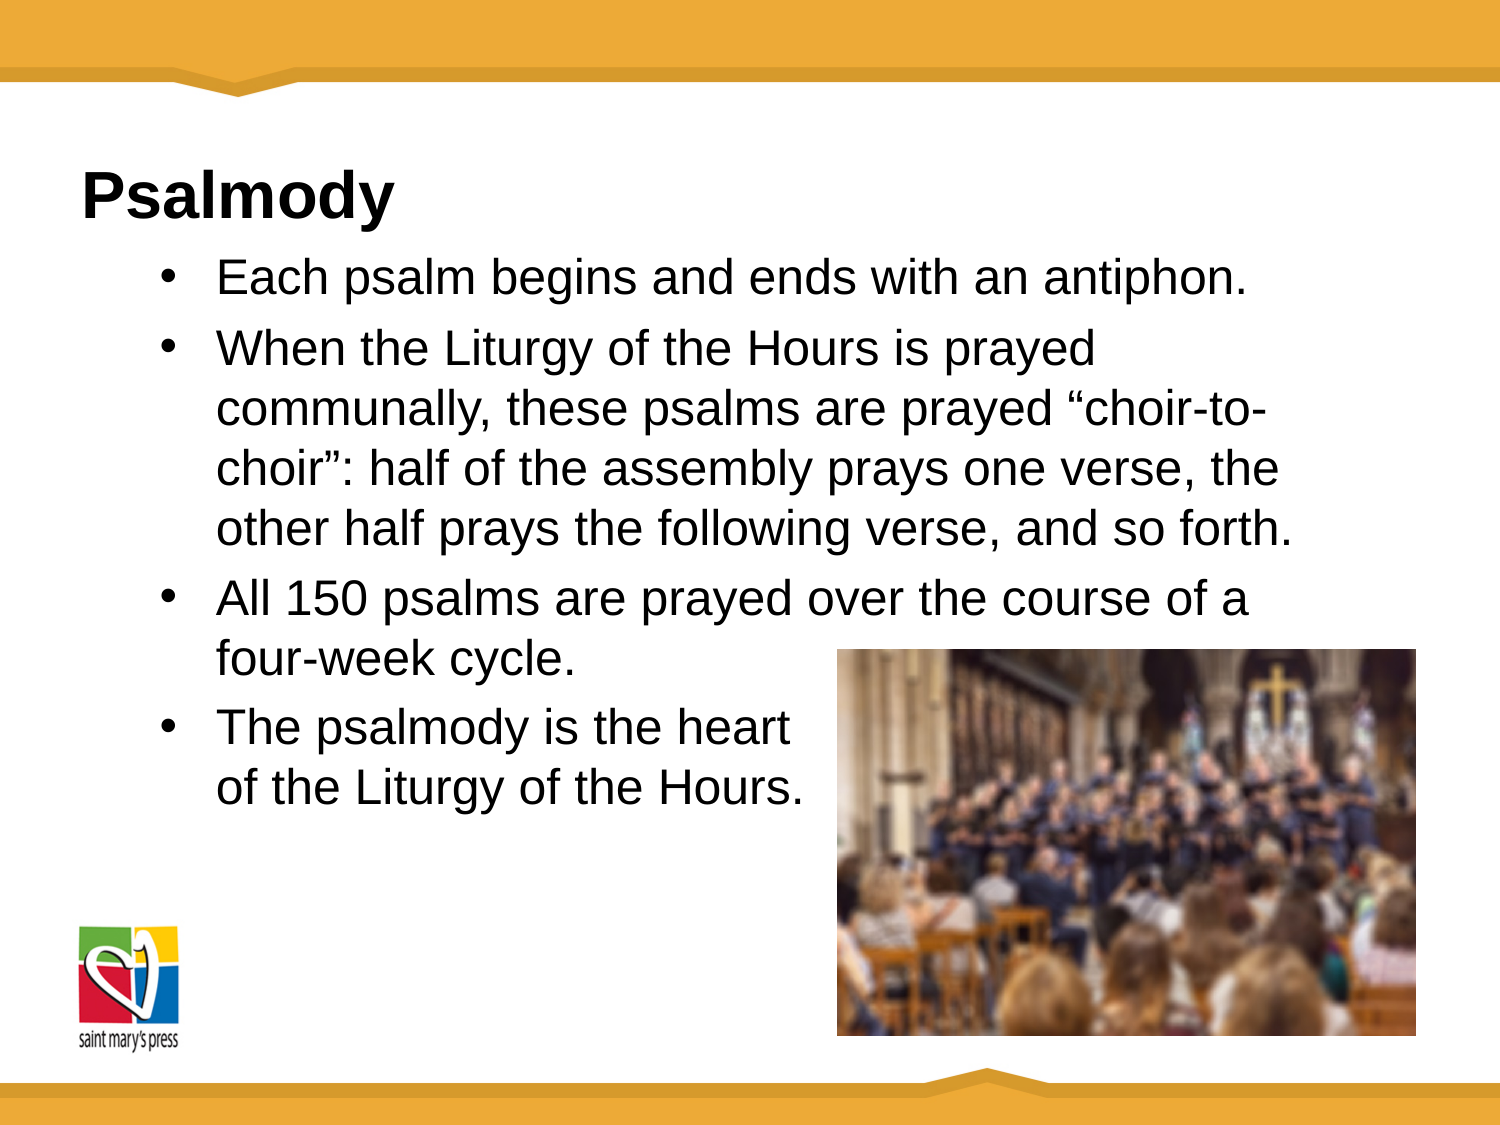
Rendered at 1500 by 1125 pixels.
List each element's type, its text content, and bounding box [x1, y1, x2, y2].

list Each psalm begins and ends with an antiphon. When the Liturgy of the Hours is prayed communally, these psalms are prayed “choir-to-choir”: half of the assembly prays one verse, the other half prays the following verse, and so forth. All 150 psalms are prayed over the course of a four-week cycle. The psalmody is the heart of the Liturgy of the Hours. [144, 237, 1355, 976]
title Psalmody [66, 121, 1416, 263]
picture [0, 0, 1500, 1125]
